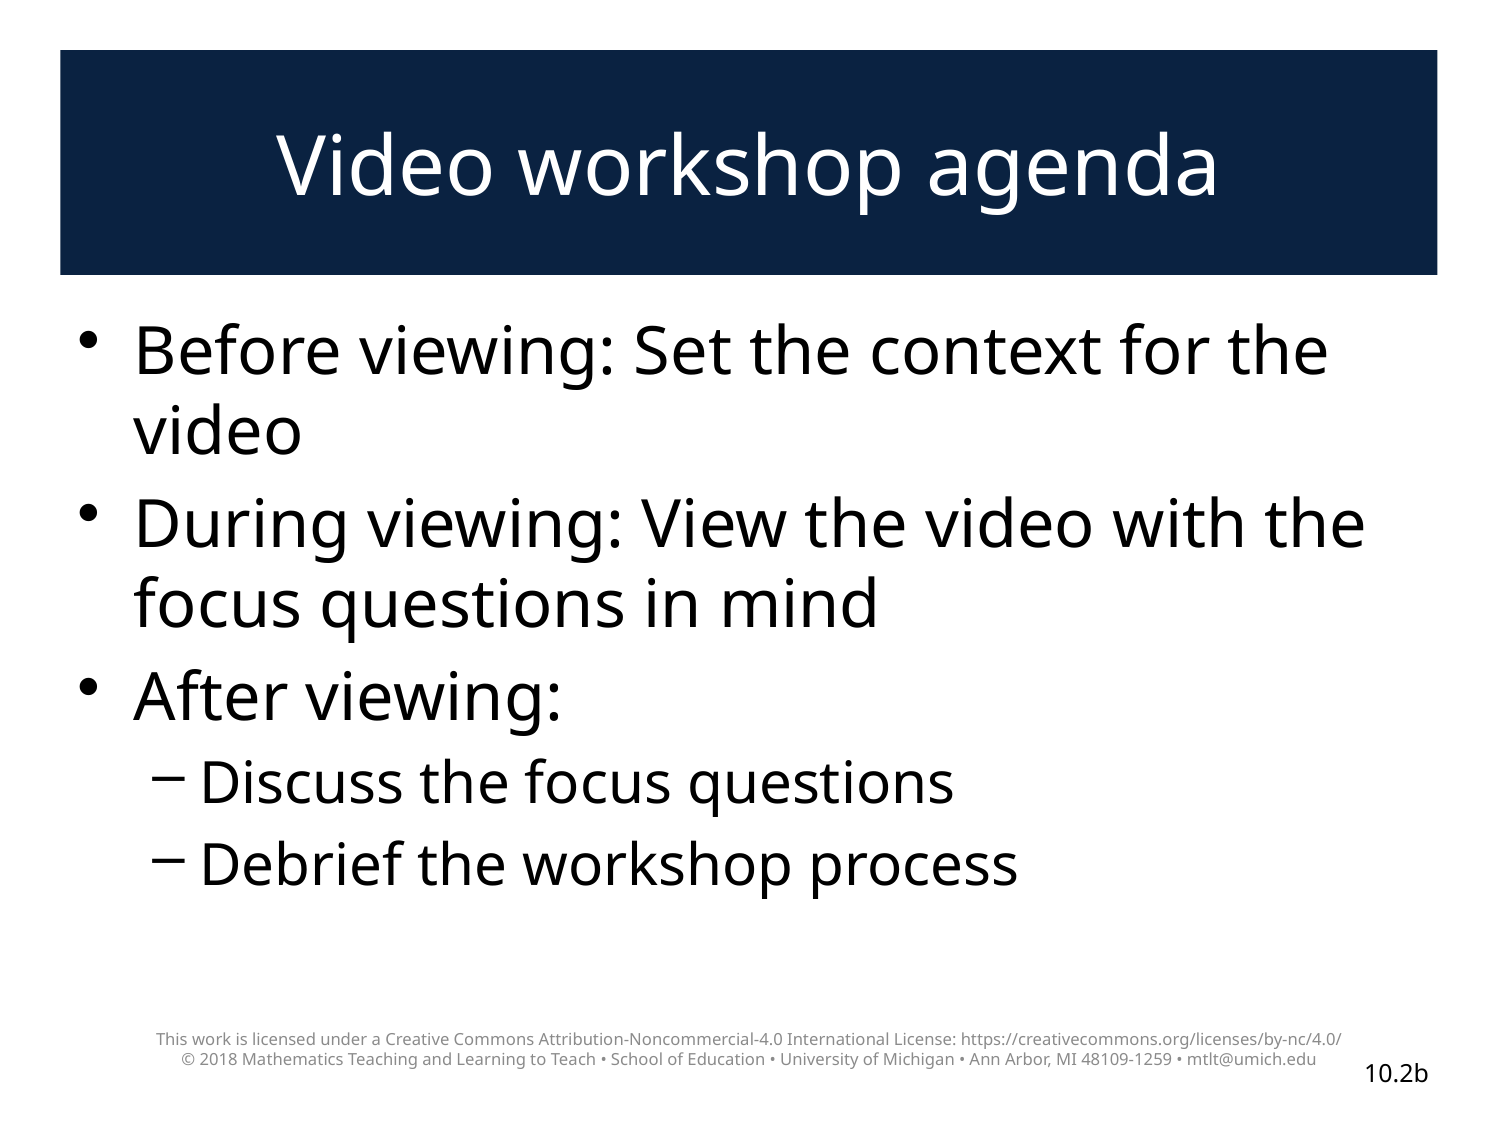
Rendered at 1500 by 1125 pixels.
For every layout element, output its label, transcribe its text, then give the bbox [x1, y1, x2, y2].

list Before viewing: Set the context for the video During viewing: View the video with the focus questions in mind After viewing: Discuss the focus questions Debrief the workshop process [62, 299, 1438, 1005]
text_box 10.2b [1349, 1050, 1444, 1095]
footer This work is licensed under a Creative Commons Attribution-Noncommercial-4.0 International License: https://creativecommons.org/licenses/by-nc/4.0/ © 2018 Mathematics Teaching and Learning to Teach • School of Education • University of Michigan • Ann Arbor, MI 48109-1259 • mtlt@umich.edu [62, 1009, 1438, 1088]
title Video workshop agenda [60, 50, 1438, 275]
